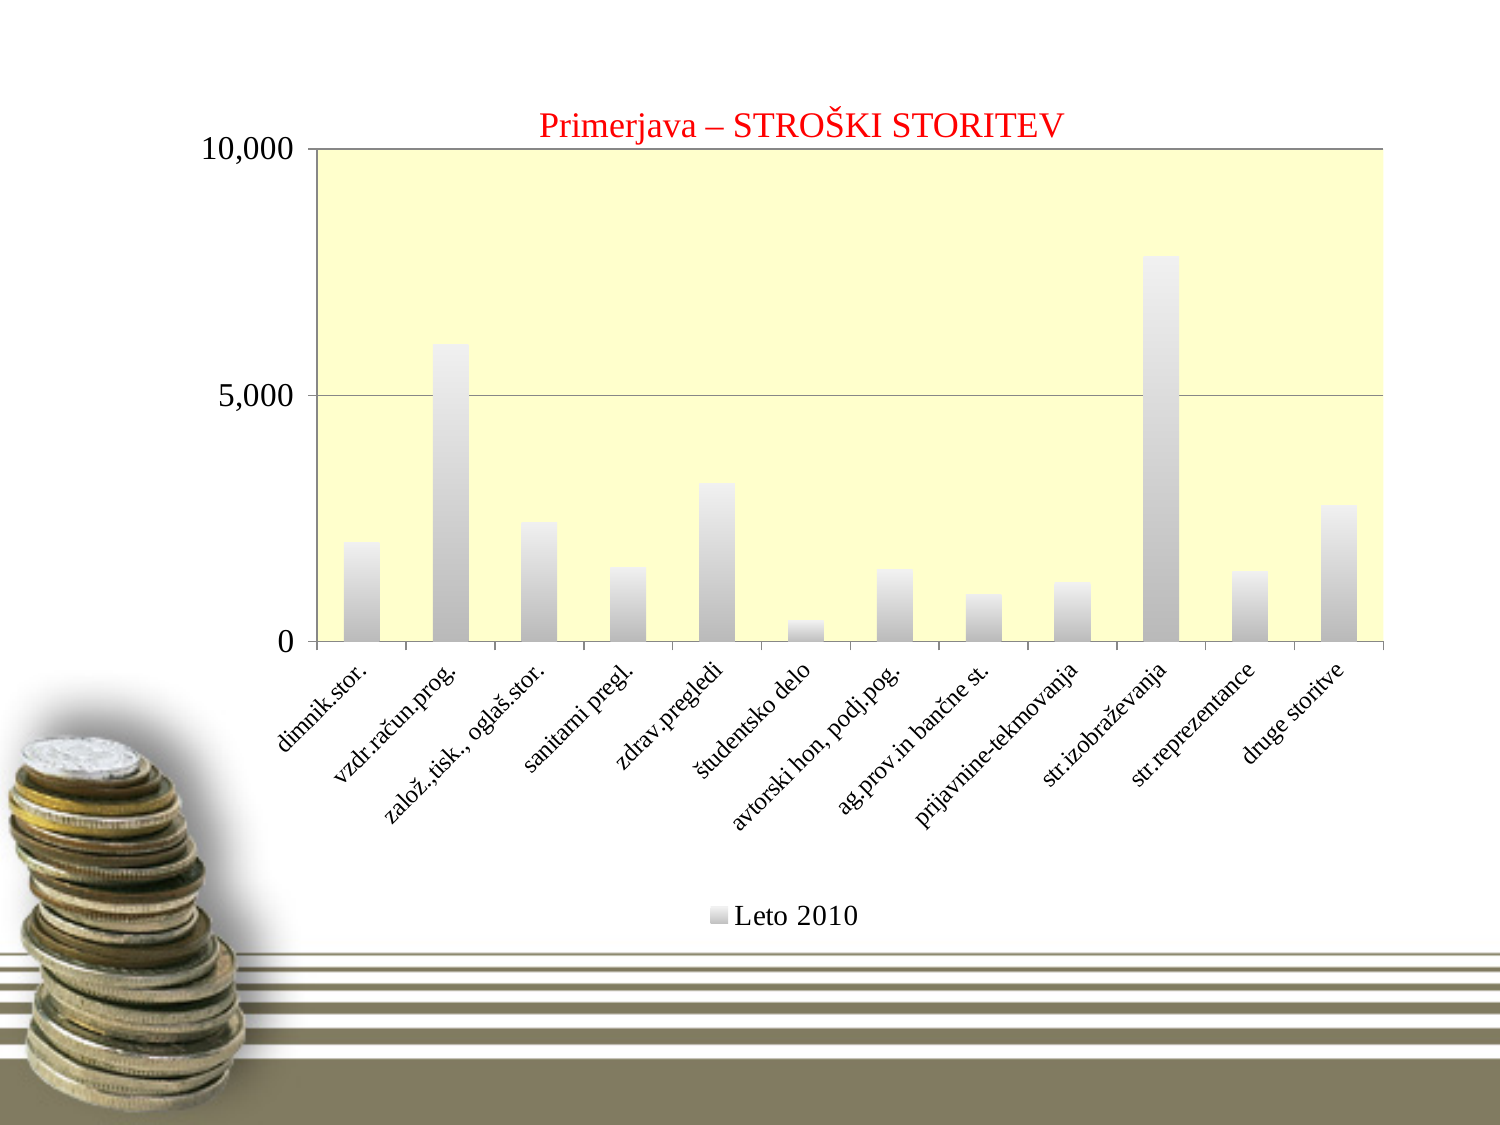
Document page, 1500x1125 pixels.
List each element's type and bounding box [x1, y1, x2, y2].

chart [105, 70, 1466, 938]
picture [0, 0, 1500, 1125]
